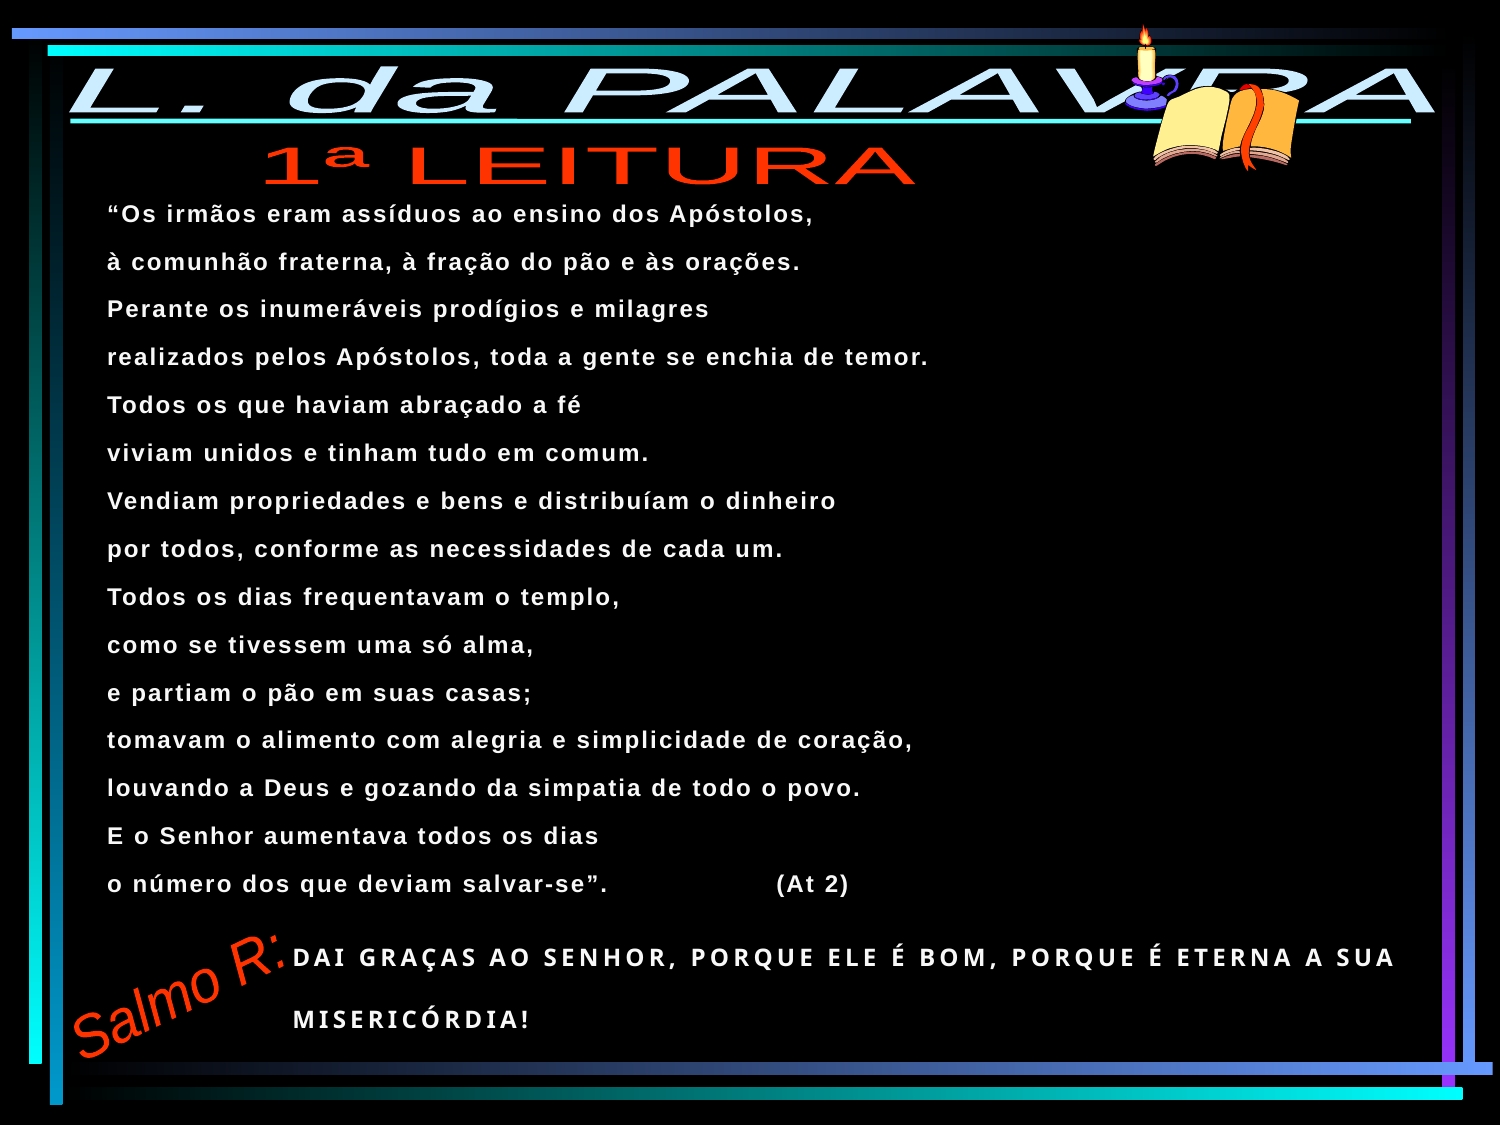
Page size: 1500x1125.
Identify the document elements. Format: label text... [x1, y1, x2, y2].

text_box Dai graças ao Senhor, porque Ele é bom, porque é eterna a sua misericórdia! [277, 917, 1471, 1057]
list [1124, 18, 1306, 174]
text_box “Os irmãos eram assíduos ao ensino dos Apóstolos, à comunhão fraterna, à fração do pão e às orações. Perante os inumeráveis prodígios e milagres realizados pelos Apóstolos, toda a gente se enchia de temor. Todos os que haviam abraçado a fé viviam unidos e tinham tudo em comum. Vendiam propriedades e bens e distribuíam o dinheiro por todos, conforme as necessidades de cada um. Todos os dias frequentavam o templo, como se tivessem uma só alma, e partiam o pão em suas casas; tomavam o alimento com alegria e simplicidade de coração, louvando a Deus e gozando da simpatia de todo o povo. E o Senhor aumentava todos os dias o número dos que deviam salvar-se”. (At 2) [92, 187, 1459, 921]
